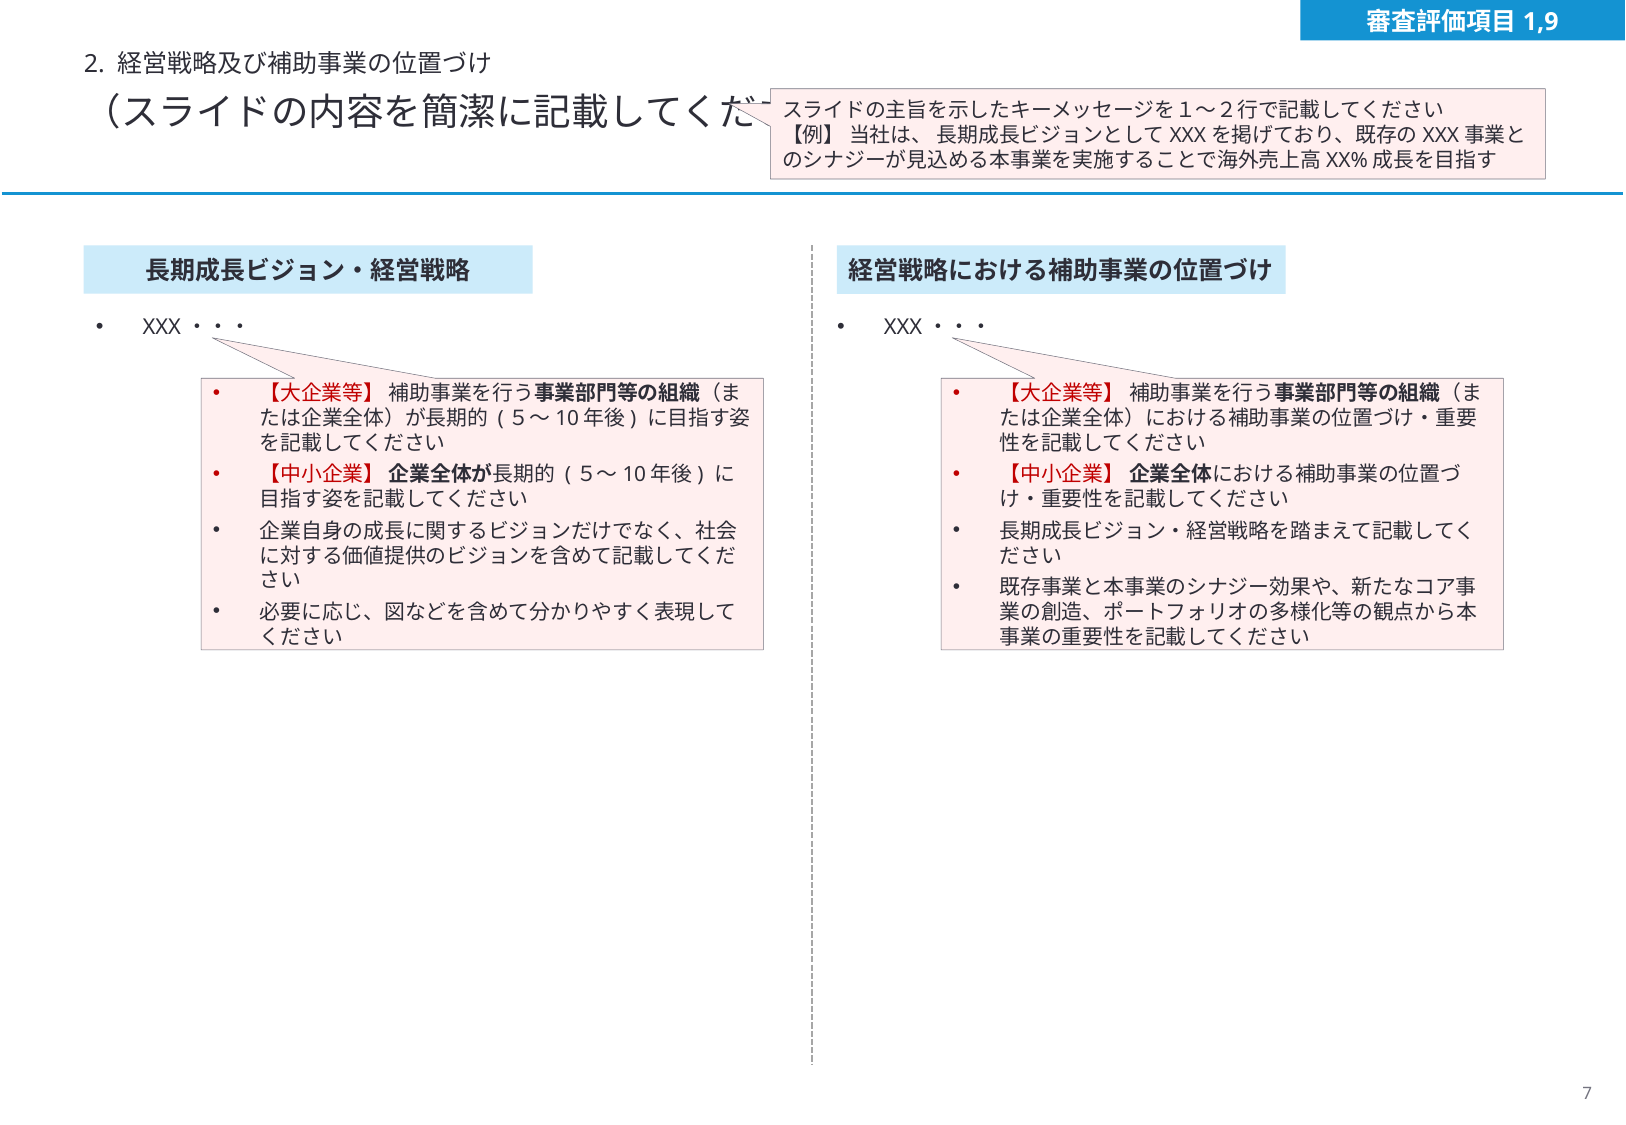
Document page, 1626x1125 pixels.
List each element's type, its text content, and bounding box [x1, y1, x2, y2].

text_box 長期成長ビジョン・経営戦略 [83, 244, 533, 295]
text_box 【大企業等】 補助事業を行う事業部門等の組織（または企業全体）における補助事業の位置づけ・重要性を記載してください 【中小企業】 企業全体における補助事業の位置づけ・重要性を記載してください 長期成長ビジョン・経営戦略を踏まえて記載してください 既存事業と本事業のシナジー効果や、新たなコア事業の創造、ポートフォリオの多様化等の観点から本事業の重要性を記載してください [940, 336, 1505, 651]
text_box XXX・・・ [836, 302, 1541, 1065]
text_box XXX・・・ [83, 302, 788, 1065]
text_box 【大企業等】 補助事業を行う事業部門等の組織（または企業全体）が長期的 (５～10年後) に目指す姿を記載してください 【中小企業】 企業全体が長期的 (５～10年後) に目指す姿を記載してください 企業自身の成長に関するビジョンだけでなく、社会に対する価値提供のビジョンを含めて記載してください 必要に応じ、図などを含めて分かりやすく表現してください [200, 336, 765, 651]
text_box 審査評価項目1,9 [1299, 0, 1625, 41]
list 2. 経営戦略及び補助事業の位置づけ [84, 40, 1543, 82]
text_box スライドの主旨を示したキーメッセージを１～２行で記載してください 【例】 当社は、 長期成長ビジョンとしてXXXを掲げており、既存のXXX事業とのシナジーが見込める本事業を実施することで海外売上高XX%成長を目指す [728, 87, 1547, 180]
text_box 経営戦略における補助事業の位置づけ [836, 244, 1287, 295]
list （スライドの内容を簡潔に記載してください） [84, 83, 1543, 183]
